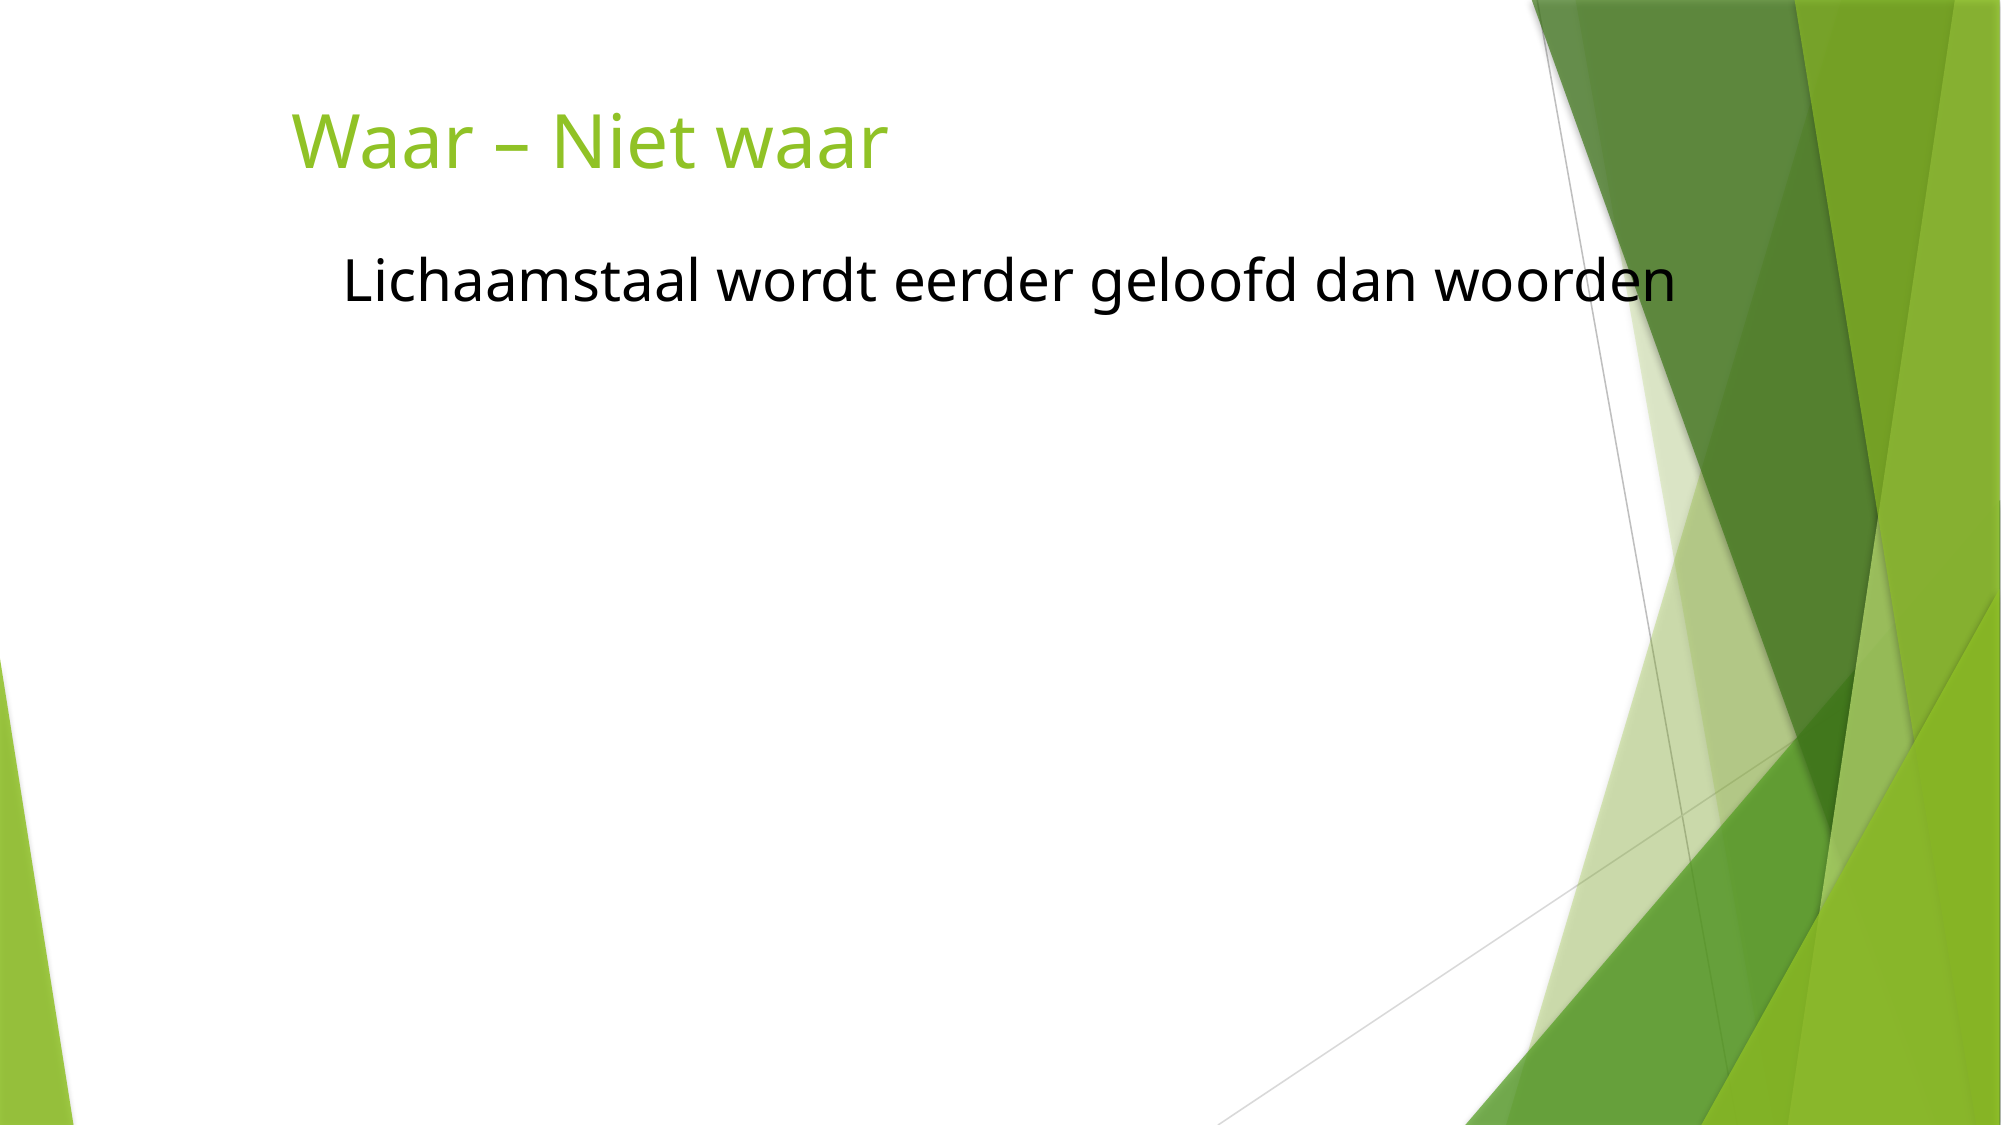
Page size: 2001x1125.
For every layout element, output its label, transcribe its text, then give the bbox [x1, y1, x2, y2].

title Waar – Niet waar [273, 45, 1900, 233]
text_box Lichaamstaal wordt eerder geloofd dan woorden [324, 243, 1675, 1047]
